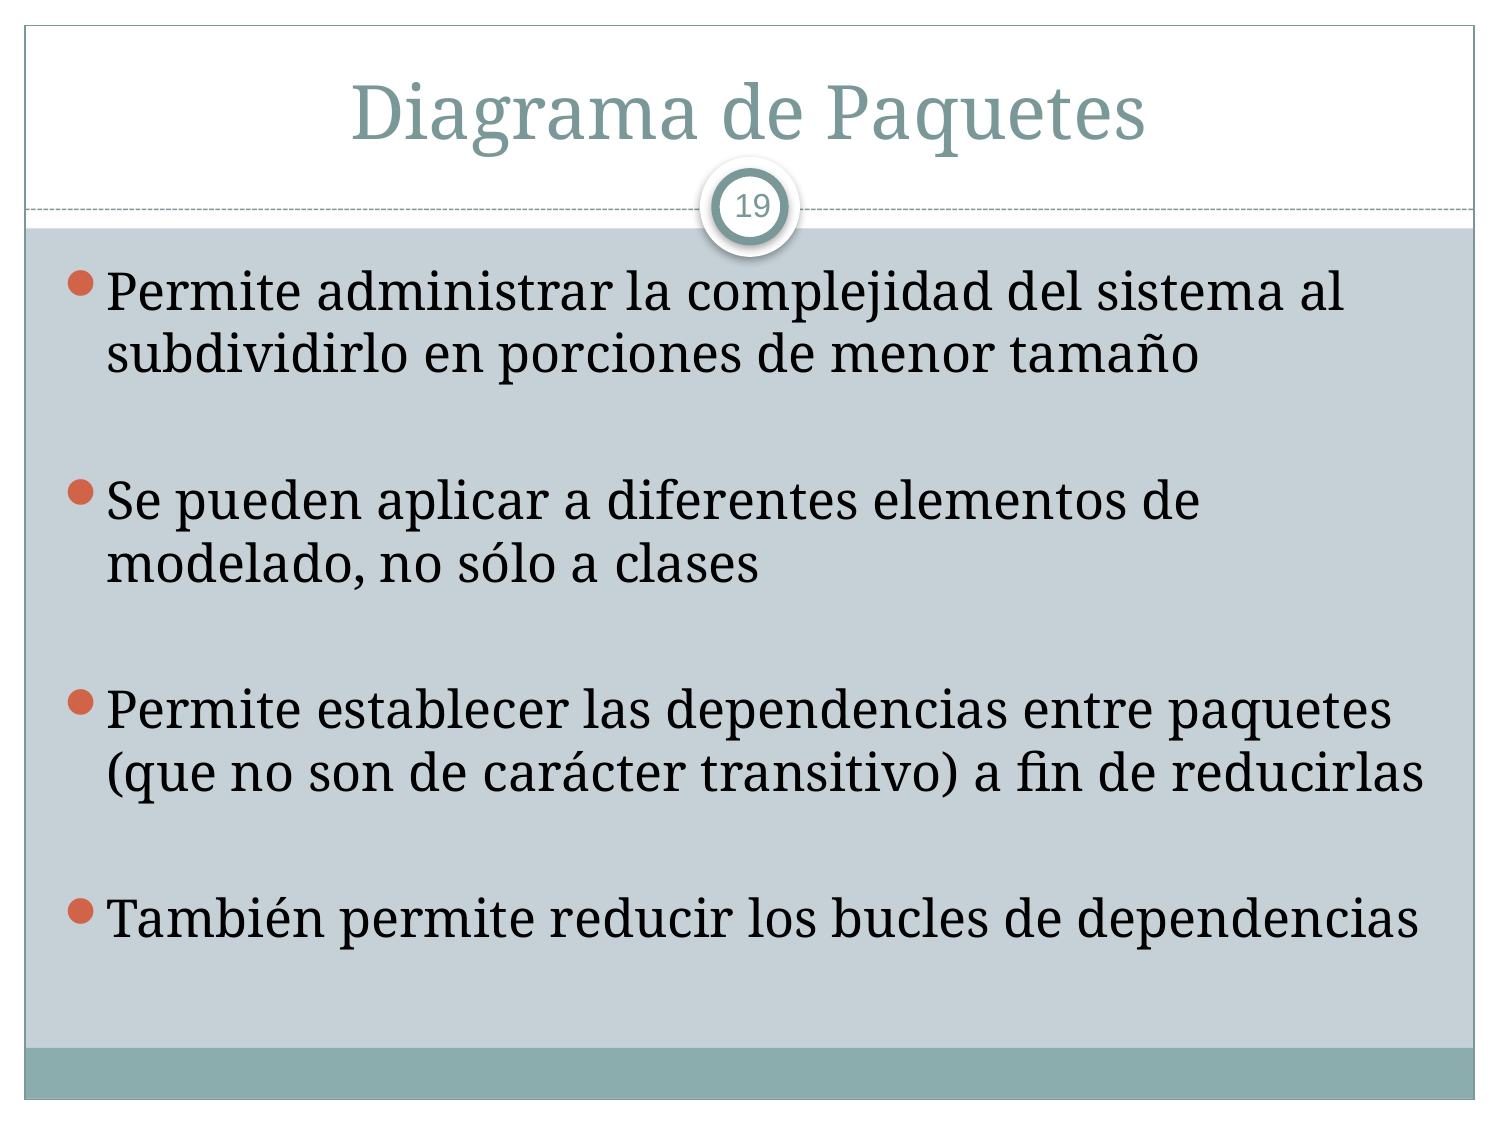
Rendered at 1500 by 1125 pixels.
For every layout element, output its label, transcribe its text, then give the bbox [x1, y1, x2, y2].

list Permite administrar la complejidad del sistema al subdividirlo en porciones de menor tamaño Se pueden aplicar a diferentes elementos de modelado, no sólo a clases Permite establecer las dependencias entre paquetes (que no son de carácter transitivo) a fin de reducirlas También permite reducir los bucles de dependencias [49, 250, 1445, 1001]
slide_number 19 [715, 168, 791, 241]
title Diagrama de Paquetes [49, 37, 1450, 162]
